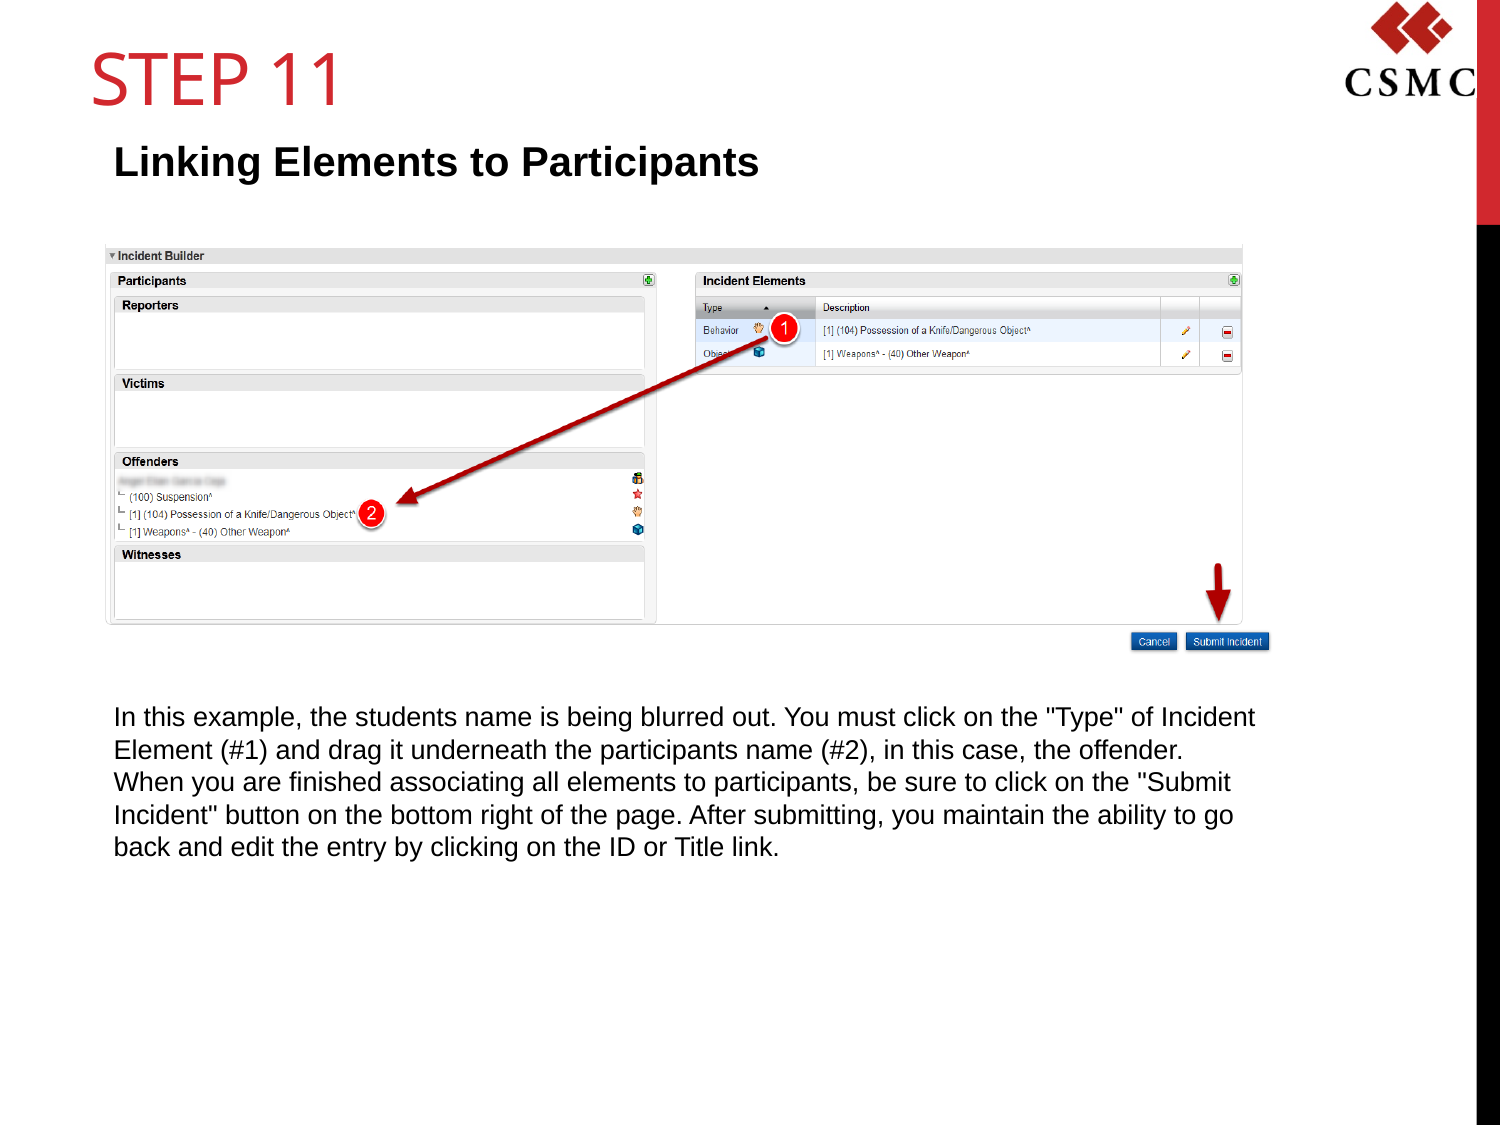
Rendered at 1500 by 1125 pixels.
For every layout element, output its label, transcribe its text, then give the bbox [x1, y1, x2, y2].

picture [1343, 0, 1477, 98]
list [98, 244, 1276, 659]
text_box Linking Elements to Participants In this example, the students name is being blurred out. You must click on the "Type" of Incident Element (#1) and drag it underneath the participants name (#2), in this case, the offender. When you are finished associating all elements to participants, be sure to click on the "Submit Incident" button on the bottom right of the page. After submitting, you maintain the ability to go back and edit the entry by clicking on the ID or Title link. [98, 127, 1325, 870]
title Step 11 [75, 25, 1025, 128]
